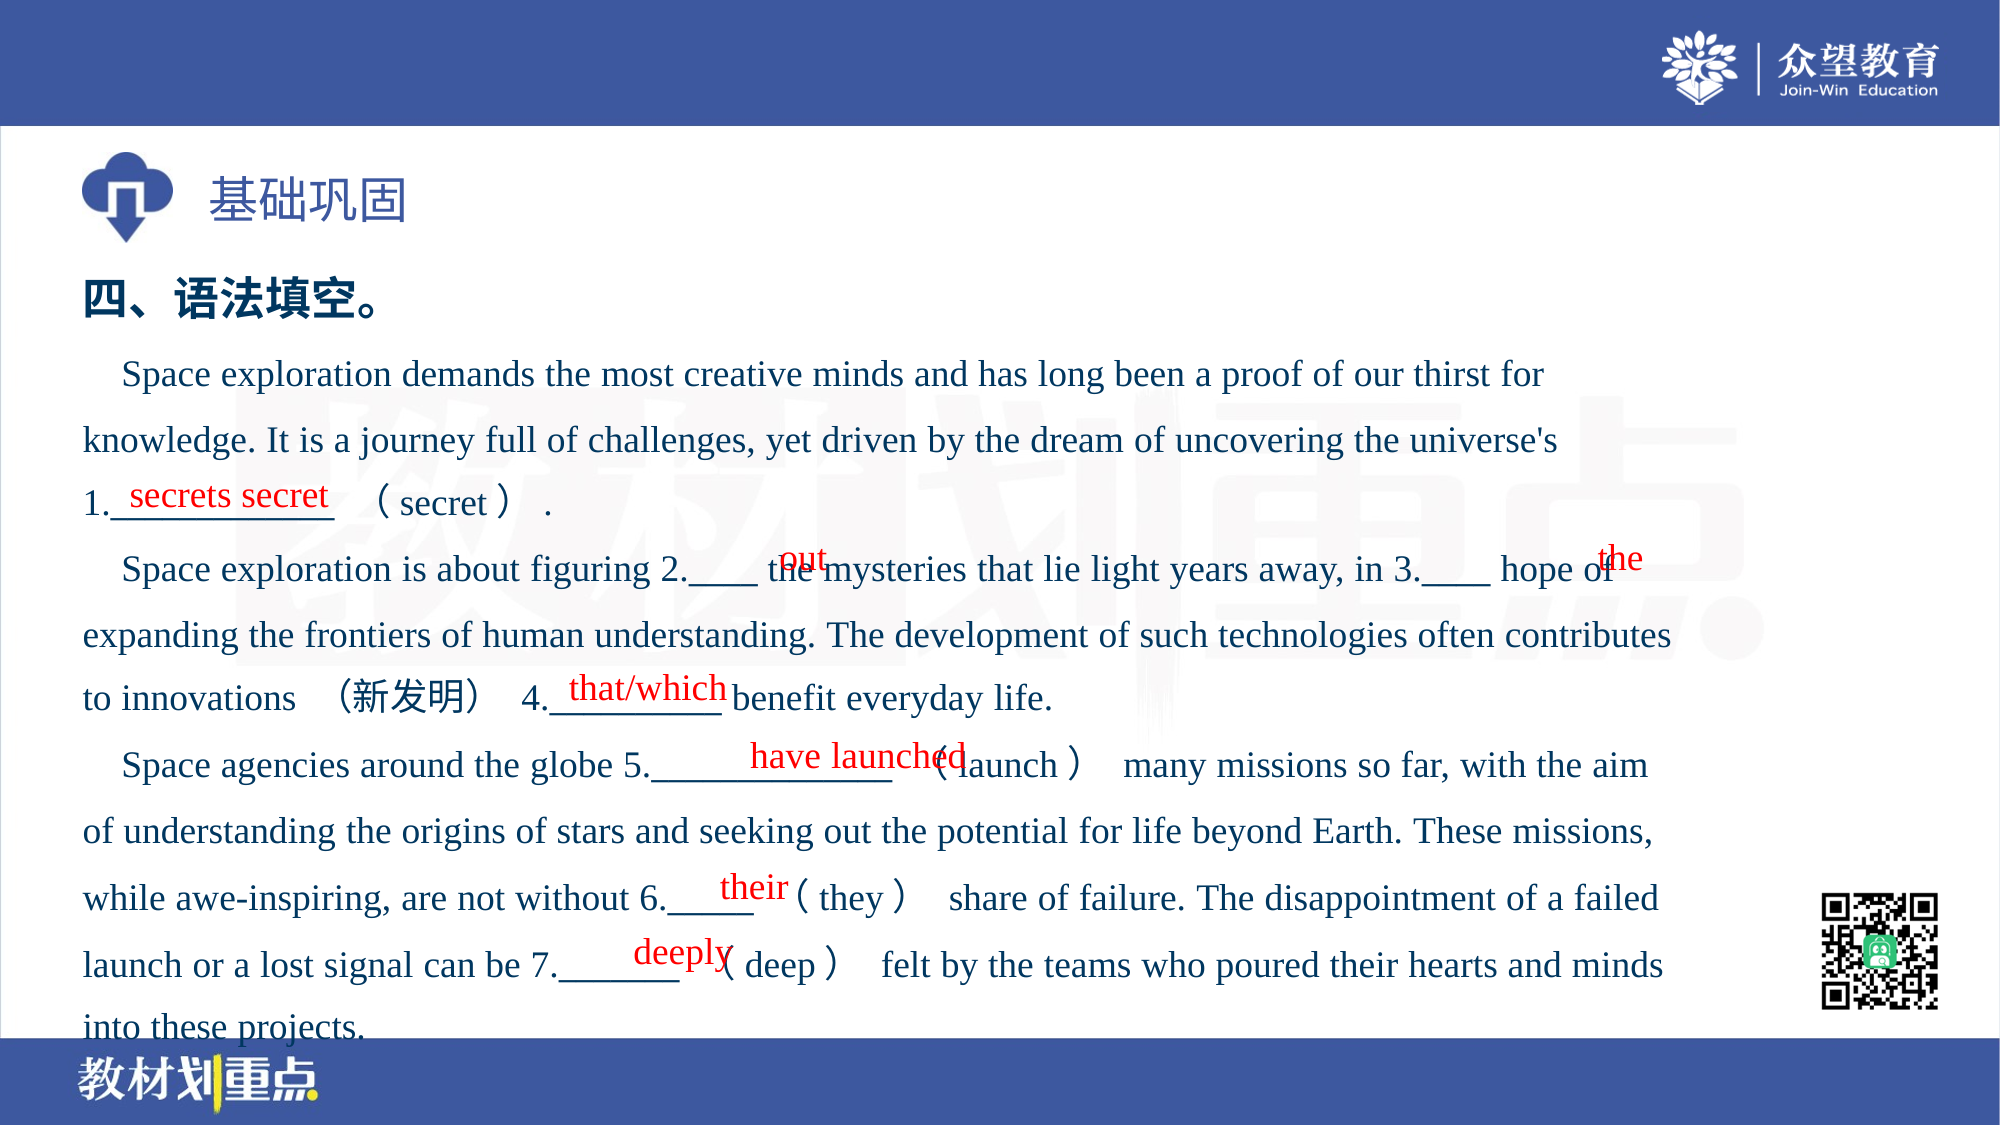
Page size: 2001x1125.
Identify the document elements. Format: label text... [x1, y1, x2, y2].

text_box deeply [619, 911, 748, 967]
text_box out [765, 517, 841, 573]
text_box Space agencies around the globe 5.______________ （launch） many missions so far, with the aim of understanding the origins of stars and seeking out the potential for life beyond Earth. These missions, while awe-inspiring, are not without 6._____ （they） share of failure. The disappointment of a failed launch or a lost signal can be 7._______ （deep） felt by the teams who poured their hearts and minds into these projects. [82, 717, 1817, 1041]
text_box that/which [555, 647, 741, 703]
text_box secrets secret [111, 452, 348, 509]
text_box have launched [732, 713, 985, 770]
text_box the [1584, 517, 1658, 573]
picture [0, 0, 2000, 1125]
text_box Space exploration is about figuring 2.____ the mysteries that lie light years away, in 3.____ hope of expanding the frontiers of human understanding. The development of such technologies often contributes to innovations （新发明） 4.__________ benefit everyday life. [82, 522, 1817, 712]
text_box 四、语法填空。 [82, 247, 1817, 319]
text_box their [706, 846, 803, 902]
text_box Space exploration demands the most creative minds and has long been a proof of our thirst for knowledge. It is a journey full of challenges, yet driven by the dream of uncovering the universe's 1._____________ （secret）. [82, 326, 1817, 517]
